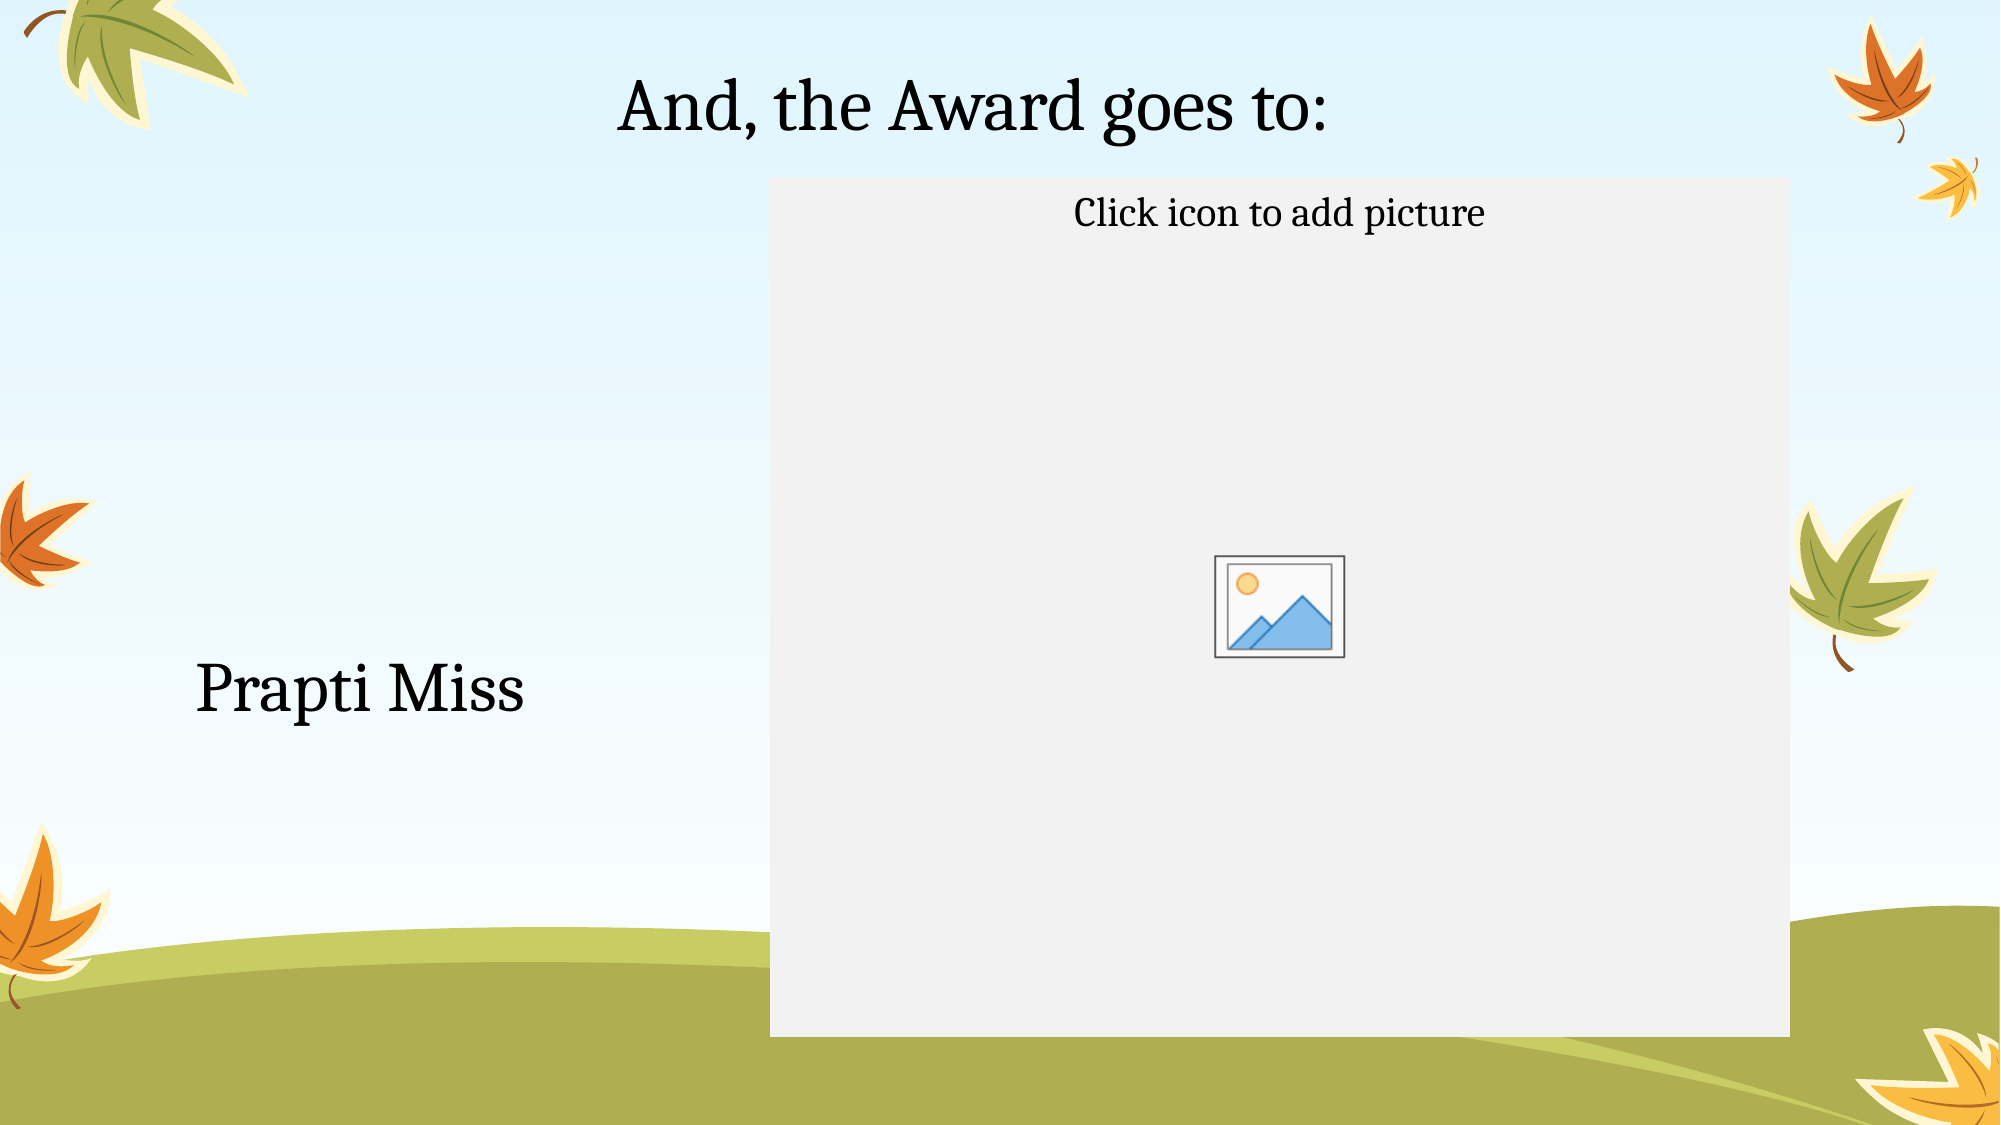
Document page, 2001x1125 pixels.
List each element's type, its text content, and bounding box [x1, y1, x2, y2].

picture [769, 176, 1791, 1038]
title Prapti Miss [180, 359, 690, 735]
